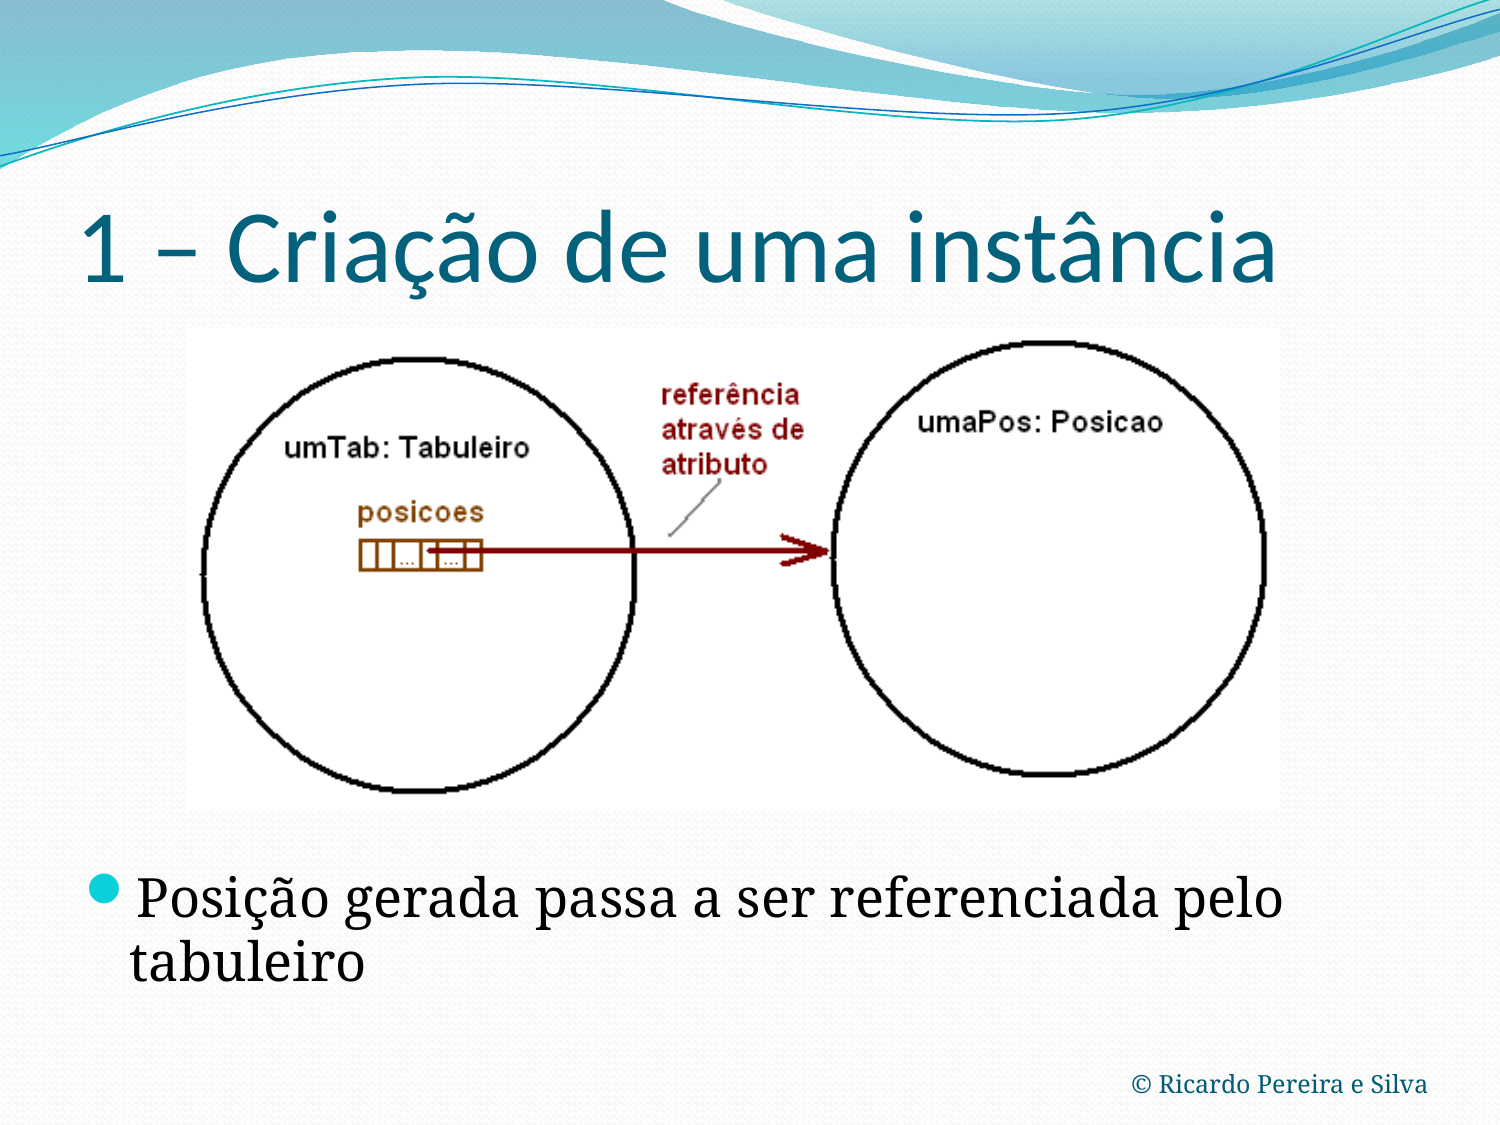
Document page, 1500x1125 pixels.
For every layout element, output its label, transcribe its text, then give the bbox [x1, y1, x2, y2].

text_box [187, 327, 1280, 809]
footer © Ricardo Pereira e Silva [1101, 1042, 1429, 1103]
list Posição gerada passa a ser referenciada pelo tabuleiro [70, 855, 1421, 1050]
title 1 – Criação de uma instância [75, 115, 1425, 303]
